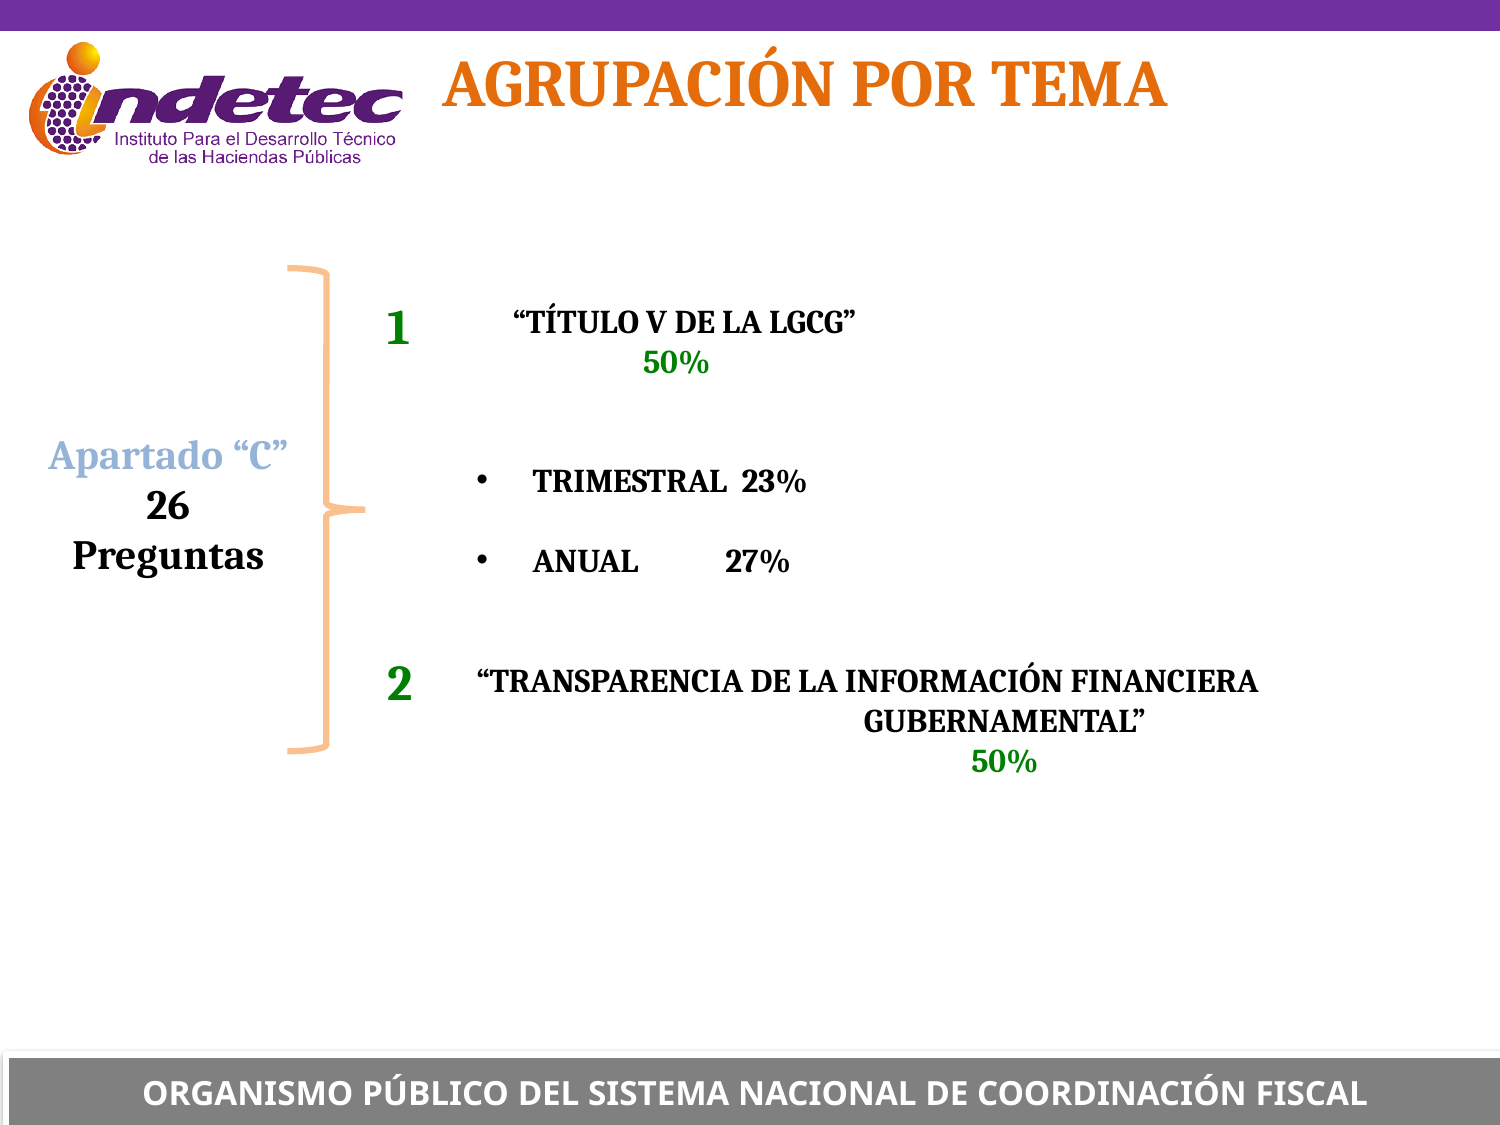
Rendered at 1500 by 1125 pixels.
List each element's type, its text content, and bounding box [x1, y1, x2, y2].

picture [29, 42, 406, 173]
text_box “TÍTULO V DE LA LGCG” 50% TRIMESTRAL 23% ANUAL 27% “TRANSPARENCIA DE LA INFORMACIÓN FINANCIERA GUBERNAMENTAL” 50% [461, 292, 1500, 787]
text_box AGRUPACIÓN POR TEMA [365, 32, 1246, 128]
text_box [287, 268, 366, 752]
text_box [372, 286, 462, 732]
text_box [0, 0, 1500, 31]
text_box ORGANISMO PÚBLICO DEL SISTEMA NACIONAL DE COORDINACIÓN FISCAL [3, 1051, 1500, 1125]
text_box Apartado “C” 26 Preguntas [26, 420, 287, 586]
